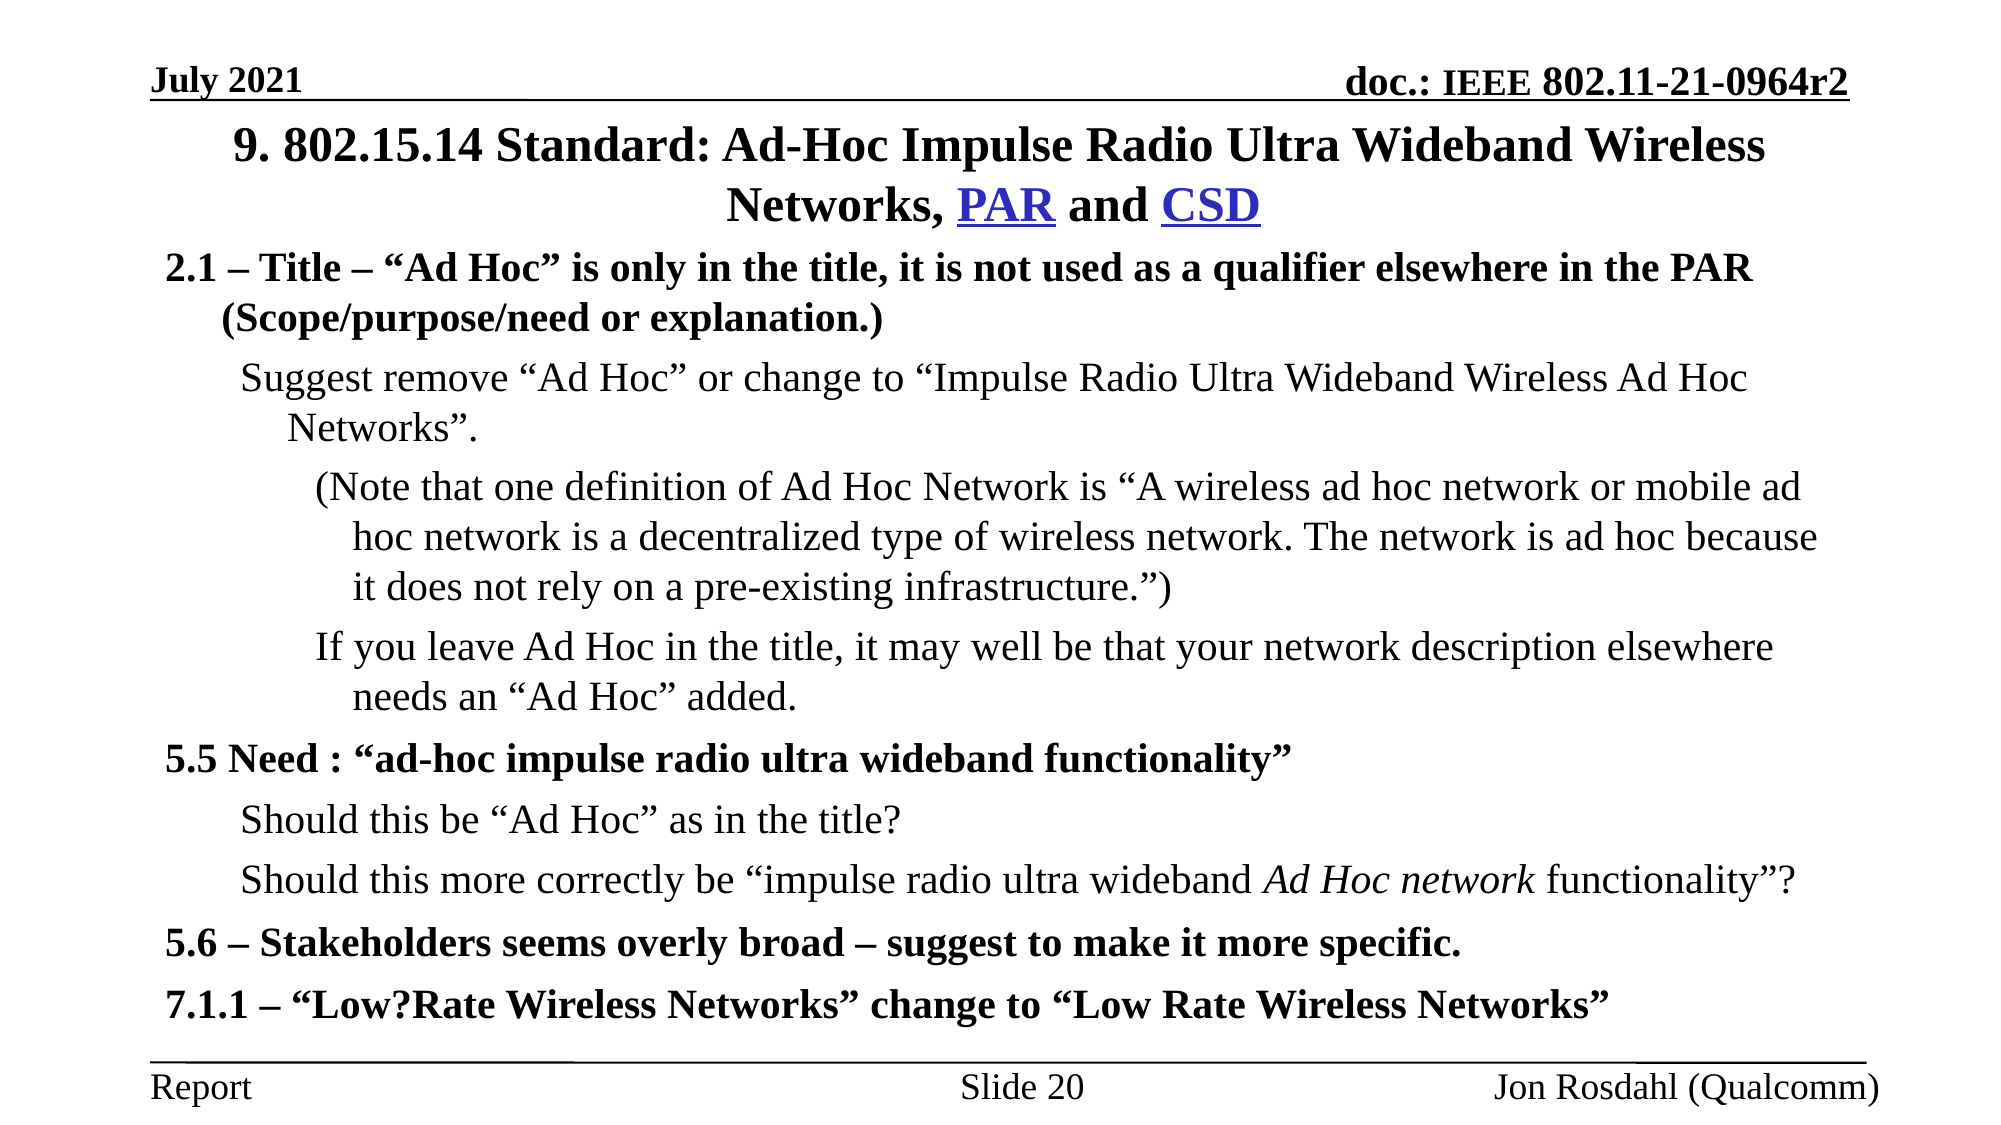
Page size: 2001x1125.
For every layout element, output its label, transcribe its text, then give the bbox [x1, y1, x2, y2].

list 2.1 – Title – “Ad Hoc” is only in the title, it is not used as a qualifier elsewhere in the PAR (Scope/purpose/need or explanation.) Suggest remove “Ad Hoc” or change to “Impulse Radio Ultra Wideband Wireless Ad Hoc Networks”. (Note that one definition of Ad Hoc Network is “A wireless ad hoc network or mobile ad hoc network is a decentralized type of wireless network. The network is ad hoc because it does not rely on a pre-existing infrastructure.”) If you leave Ad Hoc in the title, it may well be that your network description elsewhere needs an “Ad Hoc” added. 5.5 Need : “ad-hoc impulse radio ultra wideband functionality” Should this be “Ad Hoc” as in the title? Should this more correctly be “impulse radio ultra wideband Ad Hoc network functionality”? 5.6 – Stakeholders seems overly broad – suggest to make it more specific. 7.1.1 – “Low?Rate Wireless Networks” change to “Low Rate Wireless Networks” [149, 231, 1850, 1063]
footer Jon Rosdahl (Qualcomm) [1436, 1061, 1881, 1108]
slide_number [149, 49, 431, 100]
title 9. 802.15.14 Standard: Ad-Hoc Impulse Radio Ultra Wideband Wireless Networks, PAR and CSD [149, 101, 1850, 231]
slide_number Slide 20 [950, 1061, 1095, 1125]
